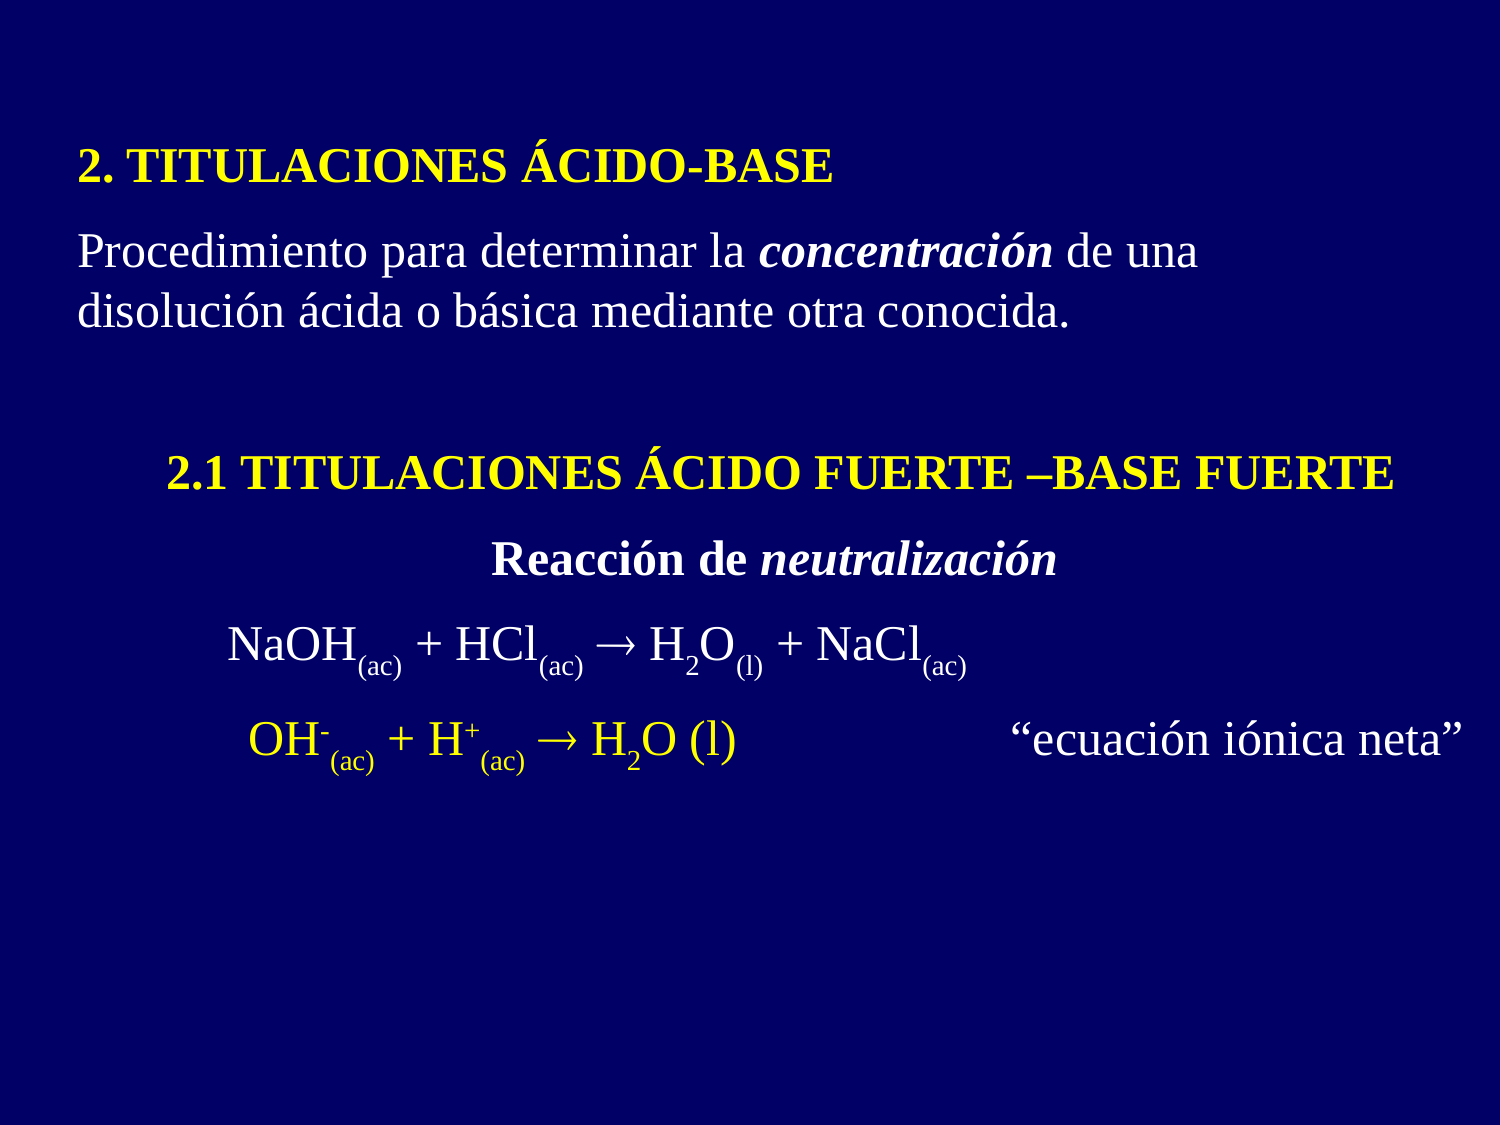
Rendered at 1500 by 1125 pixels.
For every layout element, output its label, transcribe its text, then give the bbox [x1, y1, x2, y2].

text_box 2.1 TITULACIONES ÁCIDO FUERTE –BASE FUERTE Reacción de neutralización NaOH(ac) + HCl(ac)  H2O(l) + NaCl(ac) OH-(ac) + H+(ac)  H2O (l) “ecuación iónica neta” [62, 432, 1500, 784]
text_box 2. TITULACIONES ÁCIDO-BASE Procedimiento para determinar la concentración de una disolución ácida o básica mediante otra conocida. [62, 125, 1425, 345]
